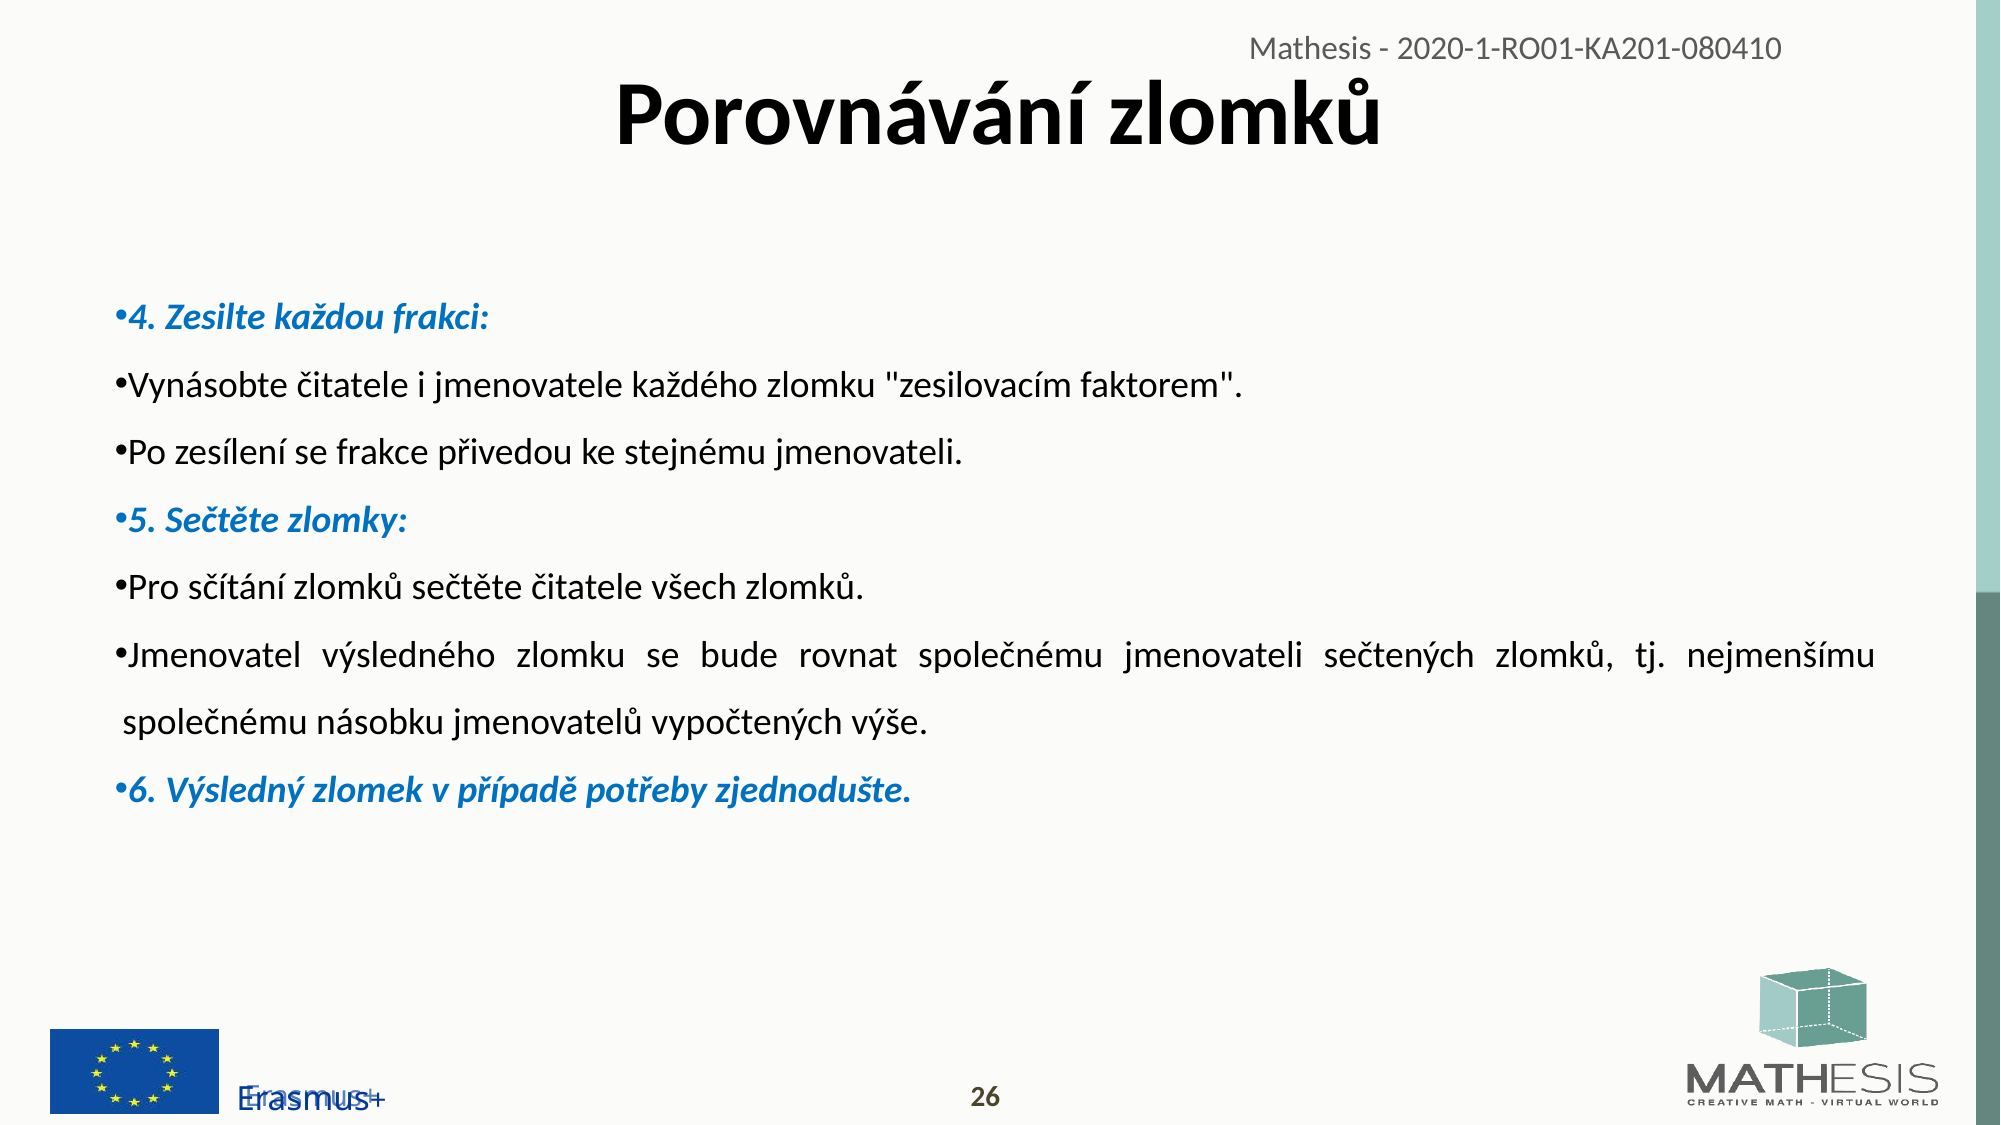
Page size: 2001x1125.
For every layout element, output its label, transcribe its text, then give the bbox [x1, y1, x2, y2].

list 4. Zesilte každou frakci: Vynásobte čitatele i jmenovatele každého zlomku "zesilovacím faktorem". Po zesílení se frakce přivedou ke stejnému jmenovateli. 5. Sečtěte zlomky: Pro sčítání zlomků sečtěte čitatele všech zlomků. Jmenovatel výsledného zlomku se bude rovnat společnému jmenovateli sečtených zlomků, tj. nejmenšímu společnému násobku jmenovatelů vypočtených výše. 6. Výsledný zlomek v případě potřeby zjednodušte. [99, 262, 1900, 1005]
picture [50, 1029, 219, 1114]
title Porovnávání zlomků [99, 45, 1900, 233]
